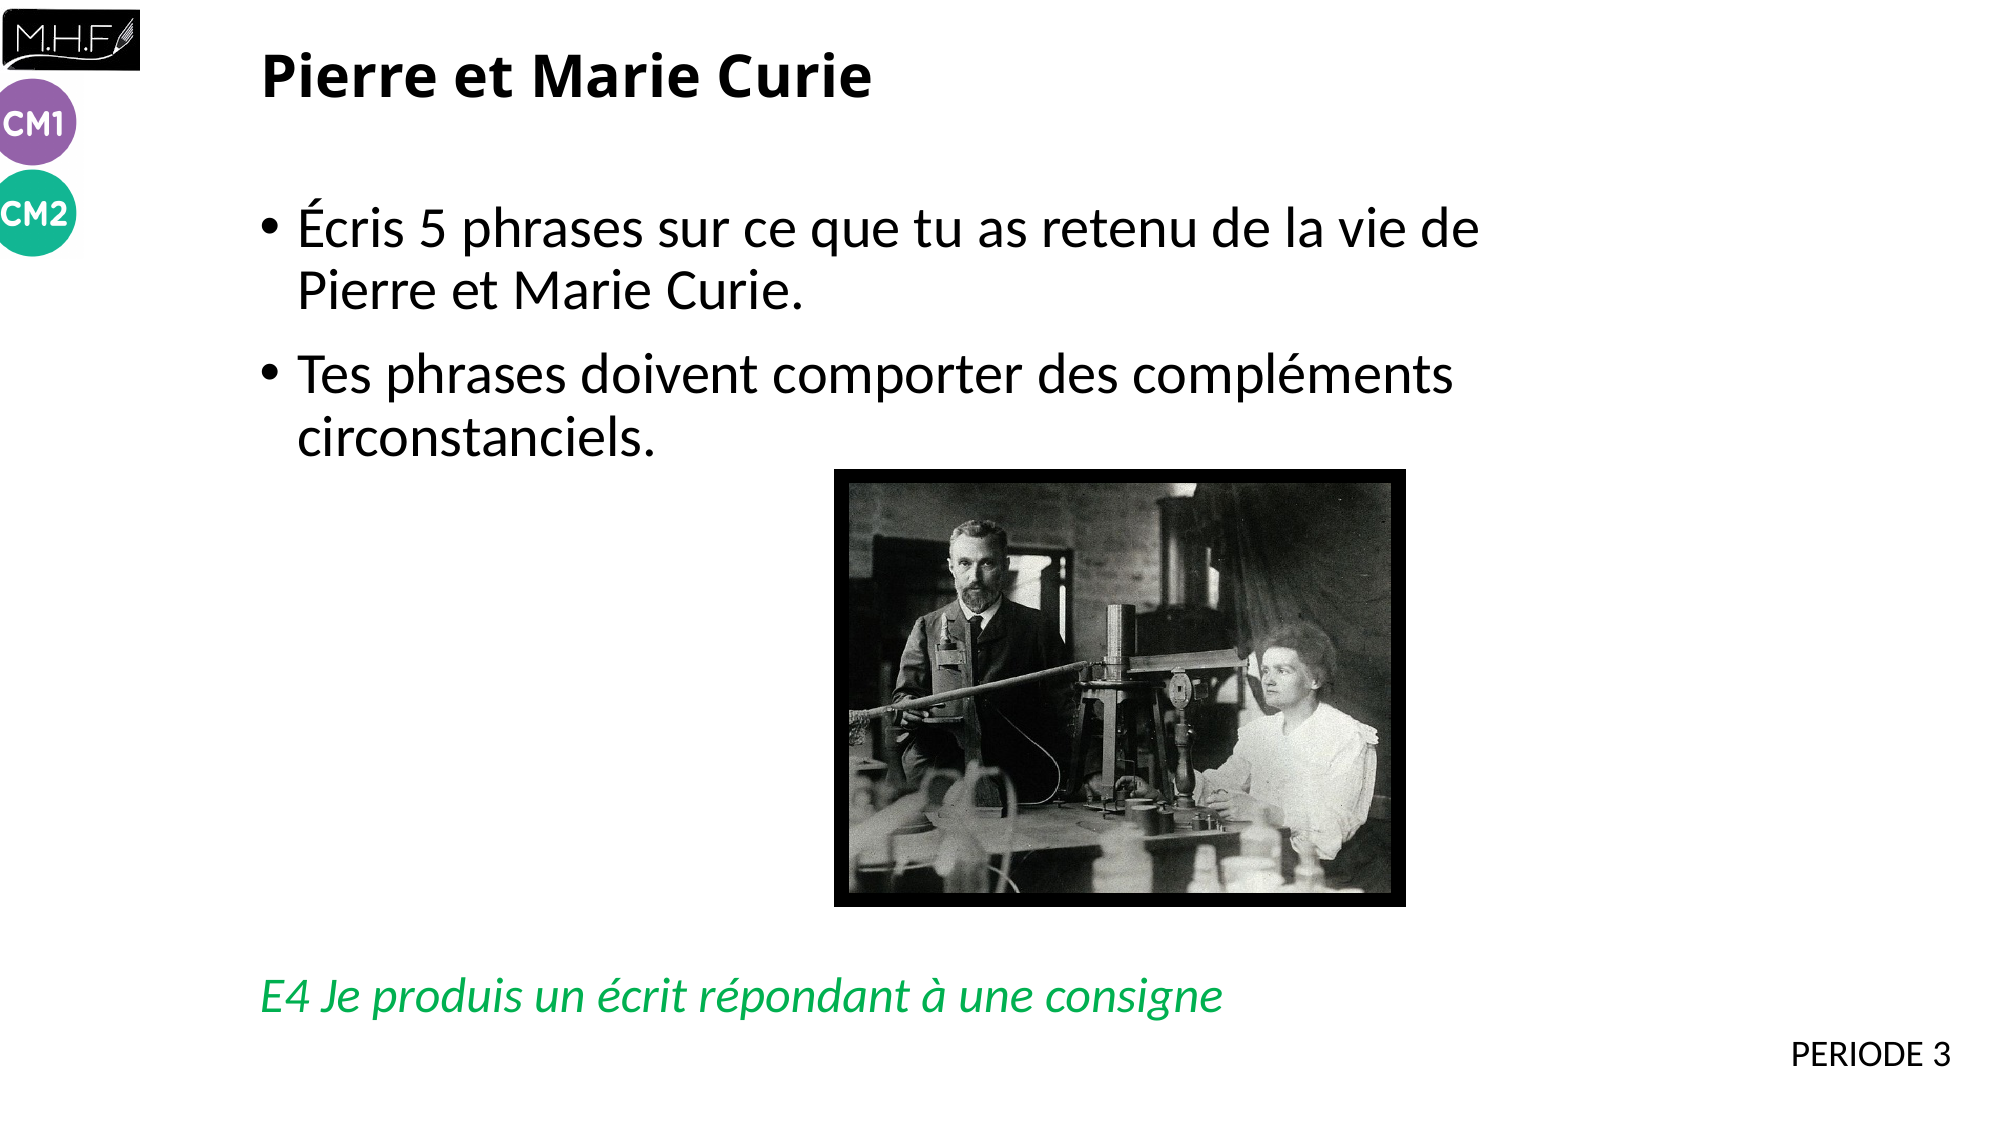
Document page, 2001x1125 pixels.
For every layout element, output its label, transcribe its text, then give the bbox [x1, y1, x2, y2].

title Pierre et Marie Curie [245, 20, 908, 137]
list E4 Je produis un écrit répondant à une consigne [244, 954, 1369, 1047]
text_box Écris 5 phrases sur ce que tu as retenu de la vie de Pierre et Marie Curie. Tes phrases doivent comporter des compléments circonstanciels. [244, 189, 1570, 531]
text_box PERIODE 3 [1362, 1021, 1967, 1082]
picture [0, 7, 140, 259]
picture [848, 483, 1391, 893]
